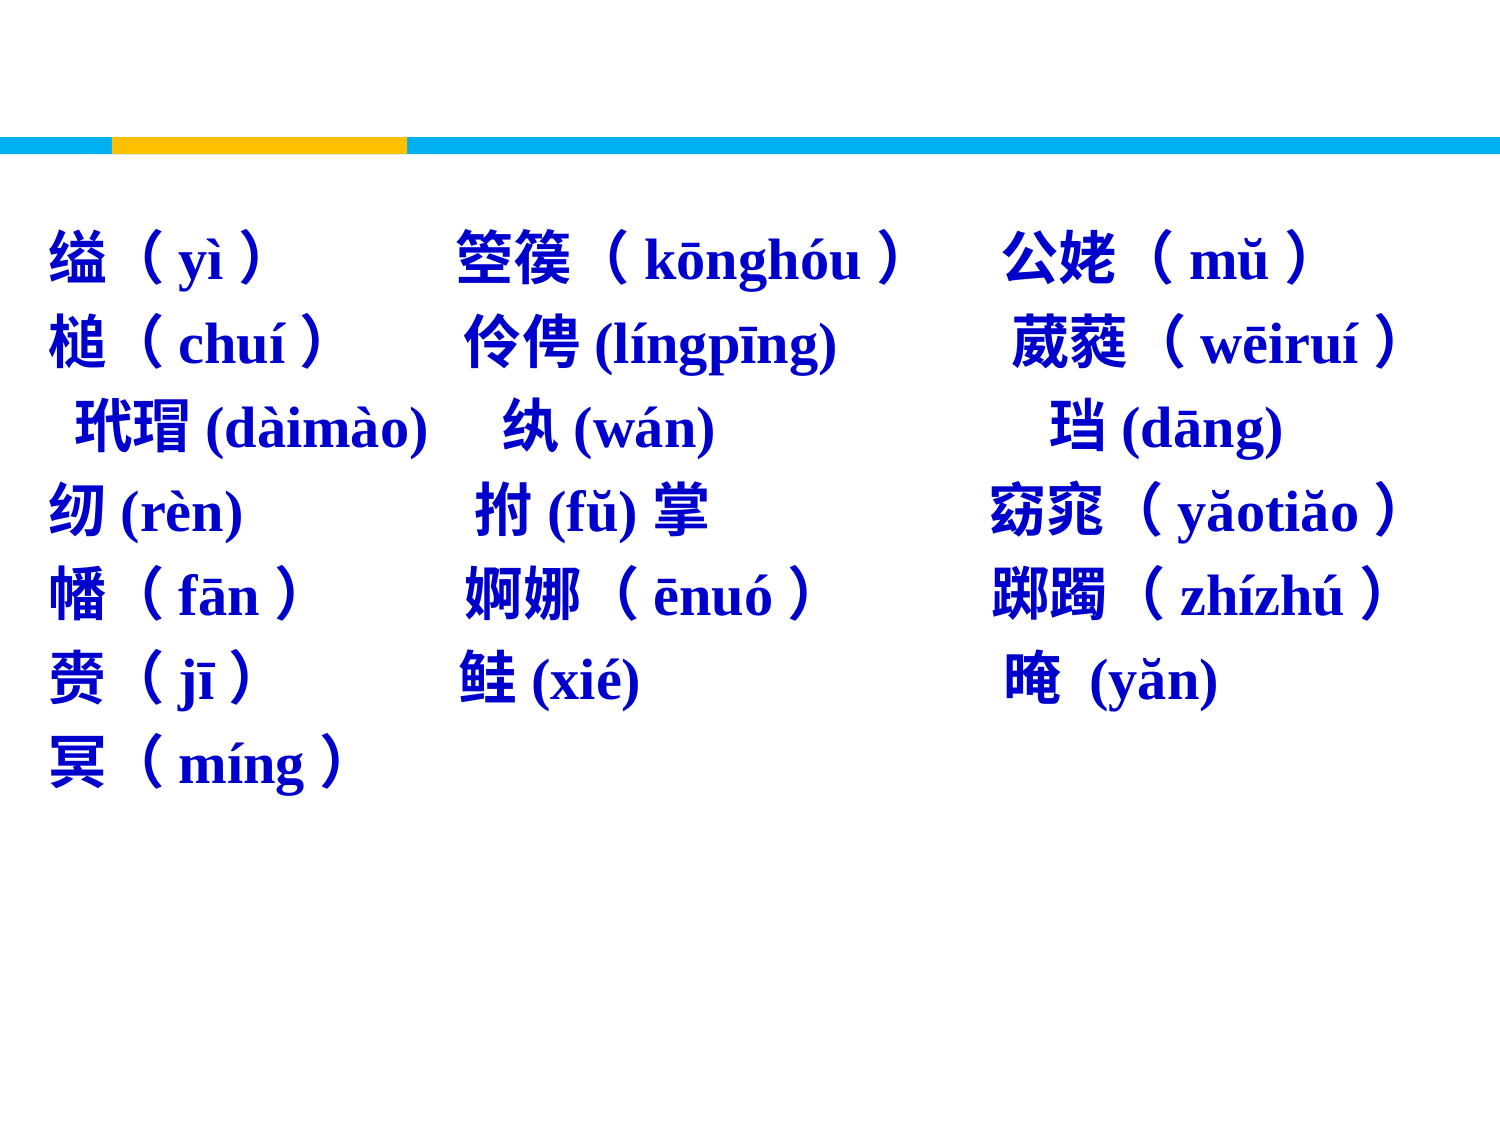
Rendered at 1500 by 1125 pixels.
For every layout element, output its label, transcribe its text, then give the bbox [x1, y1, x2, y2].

text_box [111, 137, 408, 155]
text_box [408, 137, 1500, 155]
text_box [0, 137, 111, 155]
text_box 缢（yì） 箜篌（kōnghóu） 公姥（mŭ） 槌（chuí） 伶俜(língpīng) 葳蕤（wēiruí） 玳瑁(dàimào) 纨(wán) 珰(dāng) 纫(rèn) 拊(fŭ)掌 窈窕（yăotiăo） 幡（fān） 婀娜（ēnuó） 踯躅（zhízhú） 赍（jī） 鲑(xié) 晻 (yăn) 冥（míng） [33, 200, 1459, 803]
